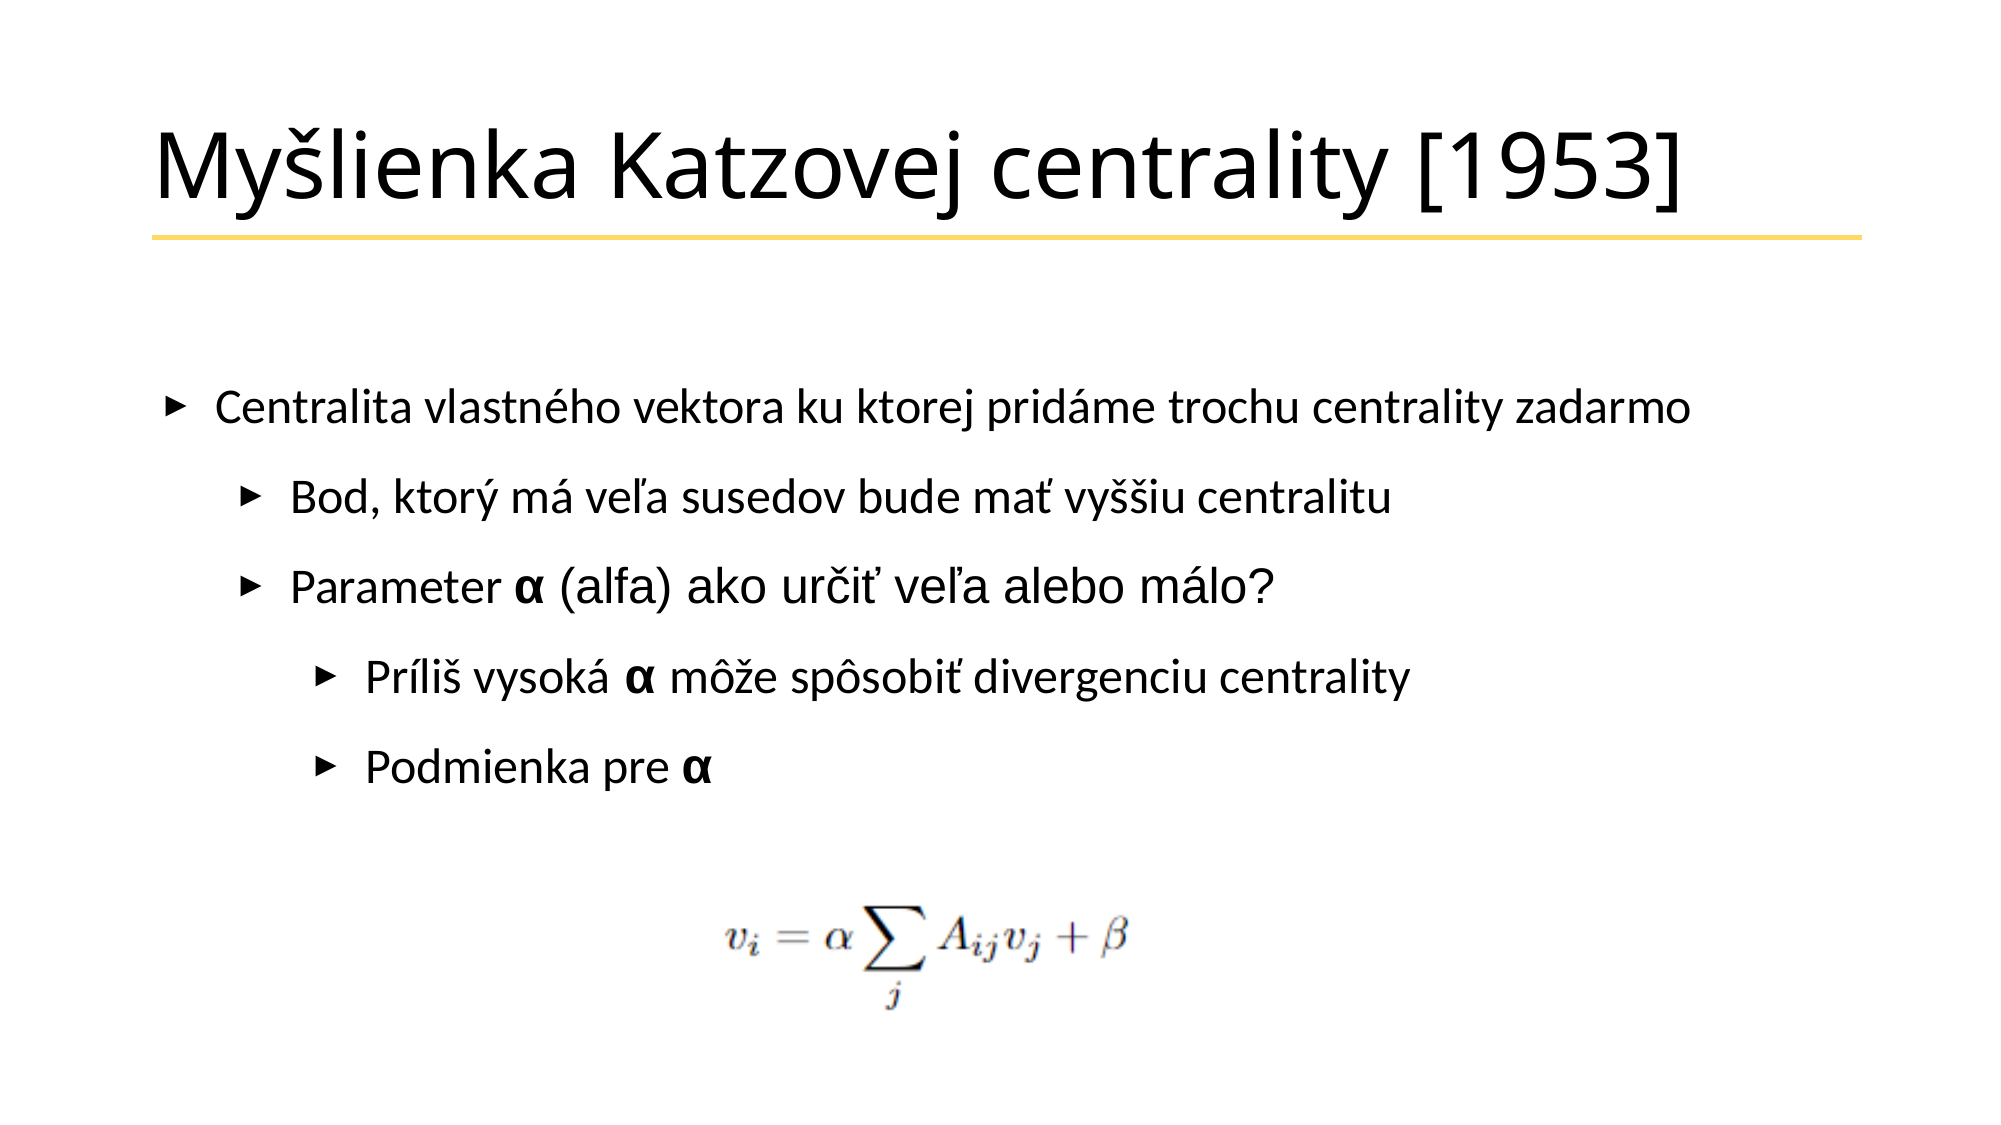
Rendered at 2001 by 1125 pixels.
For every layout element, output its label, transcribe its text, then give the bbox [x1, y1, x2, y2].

text_box Centralita vlastného vektora ku ktorej pridáme trochu centrality zadarmo Bod, ktorý má veľa susedov bude mať vyššiu centralitu Parameter α (alfa) ako určiť veľa alebo málo? Príliš vysoká α môže spôsobiť divergenciu centrality Podmienka pre α [144, 336, 1708, 982]
title Myšlienka Katzovej centrality [1953] [137, 59, 1863, 278]
picture [681, 873, 1171, 1024]
